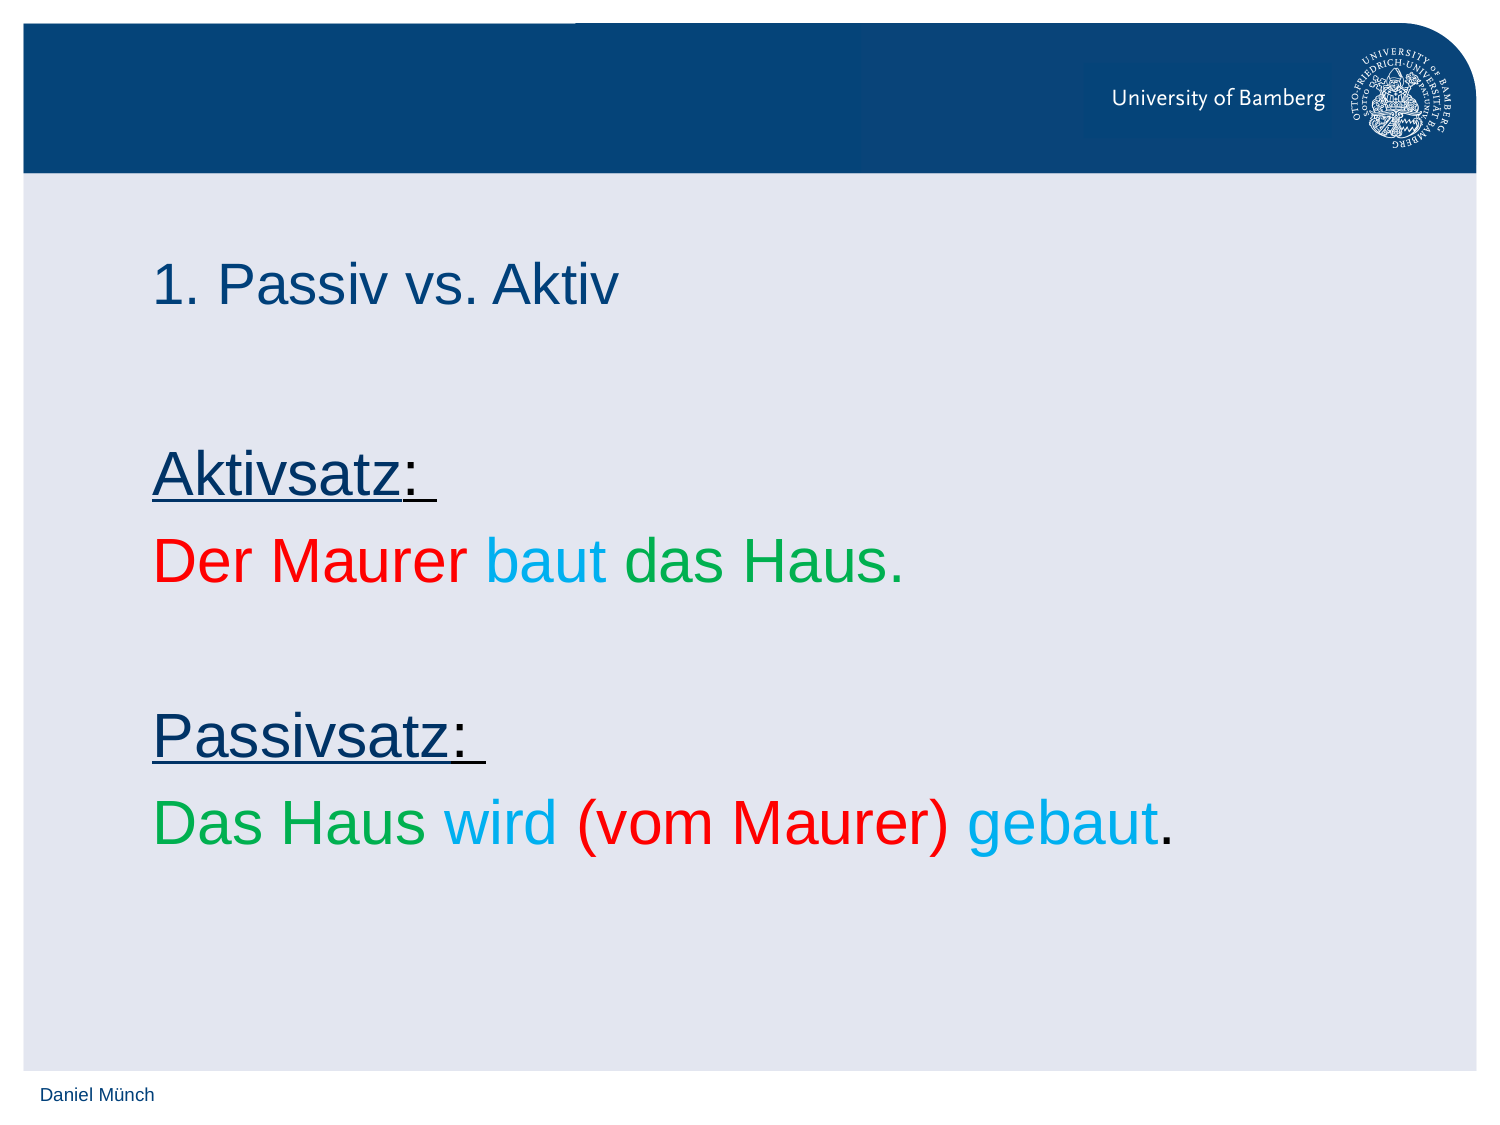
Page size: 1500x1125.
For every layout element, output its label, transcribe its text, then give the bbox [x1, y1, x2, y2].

picture [0, 0, 1500, 1125]
list Aktivsatz: Der Maurer baut das Haus. Passivsatz: Das Haus wird (vom Maurer) gebaut. [137, 425, 1363, 1008]
title 1. Passiv vs. Aktiv [137, 187, 1363, 375]
